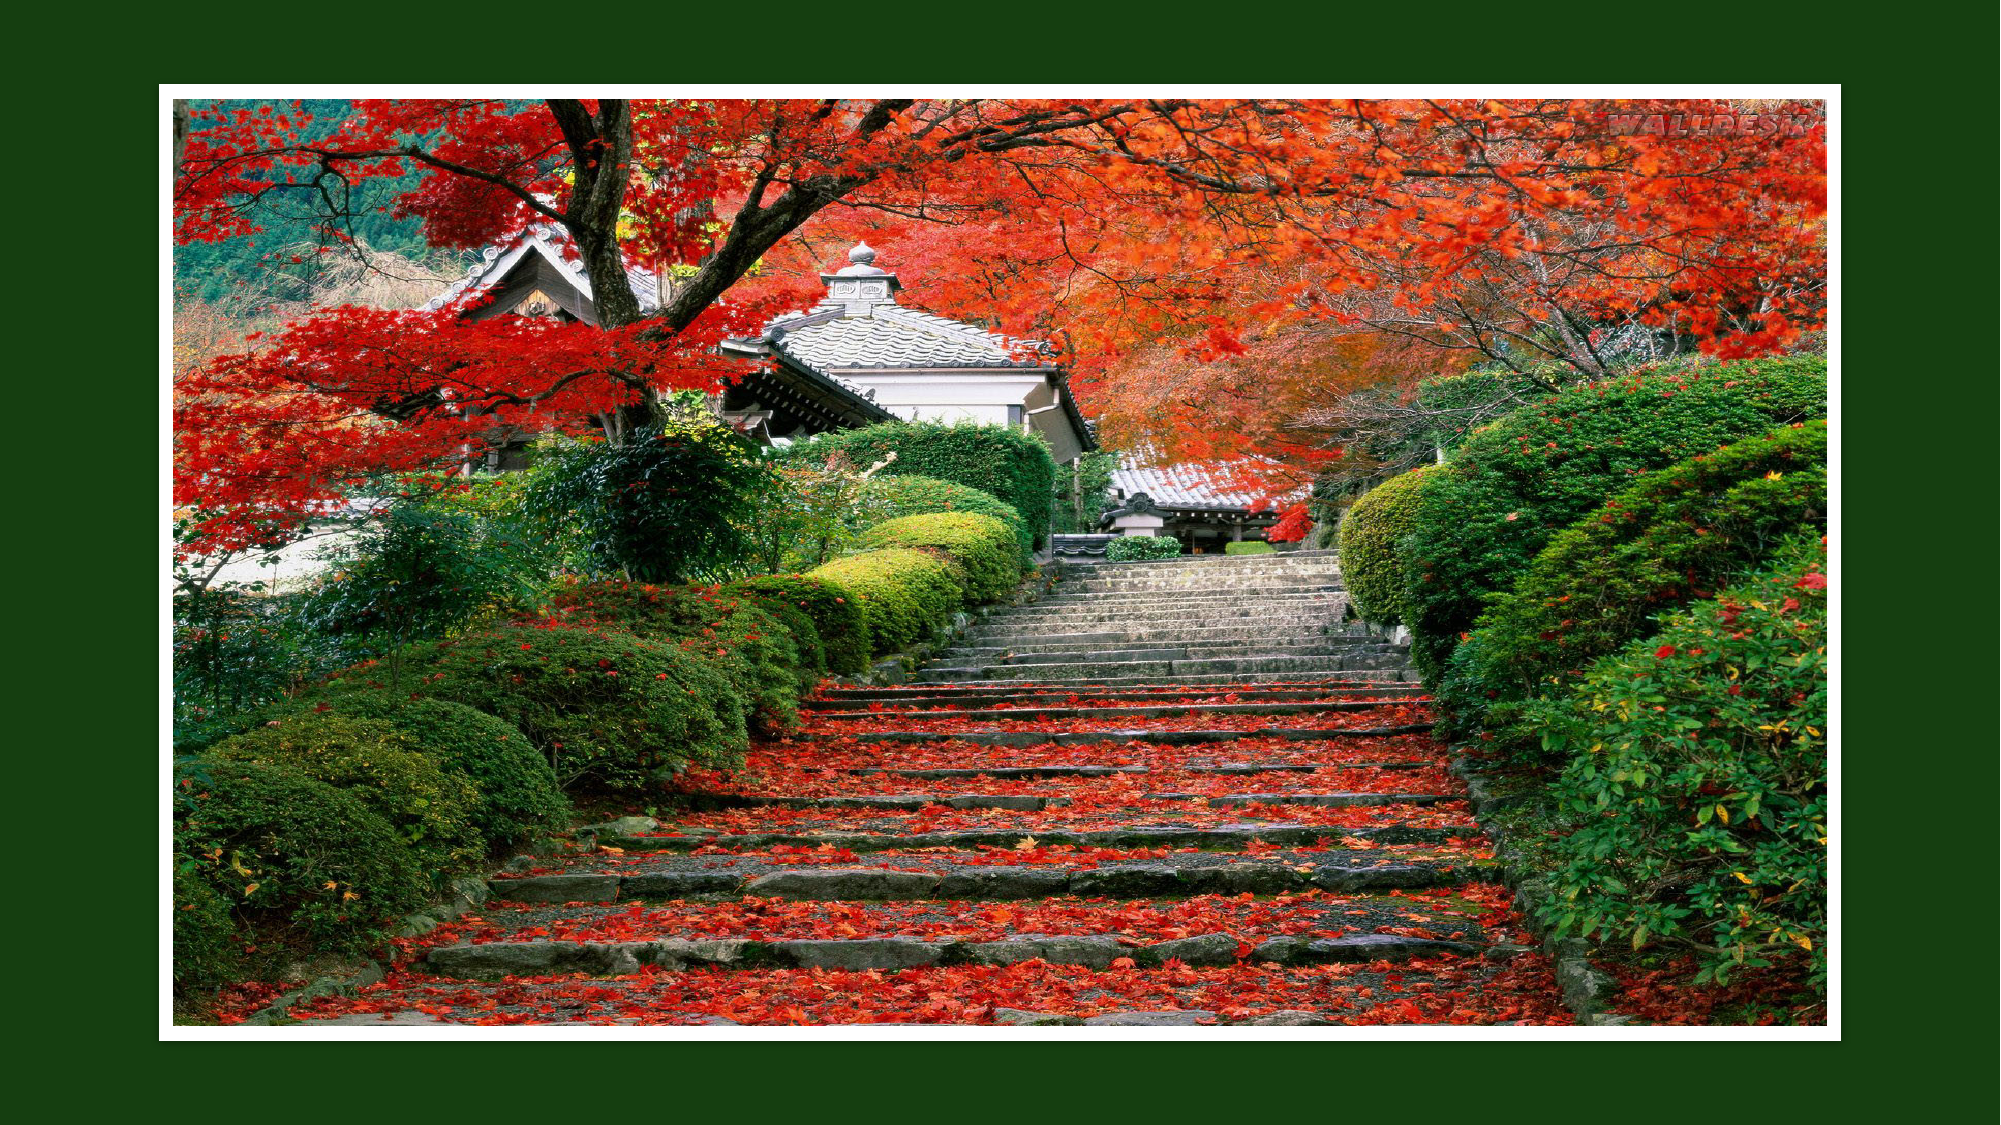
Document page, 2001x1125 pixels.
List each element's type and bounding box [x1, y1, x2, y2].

picture [173, 98, 1827, 1027]
